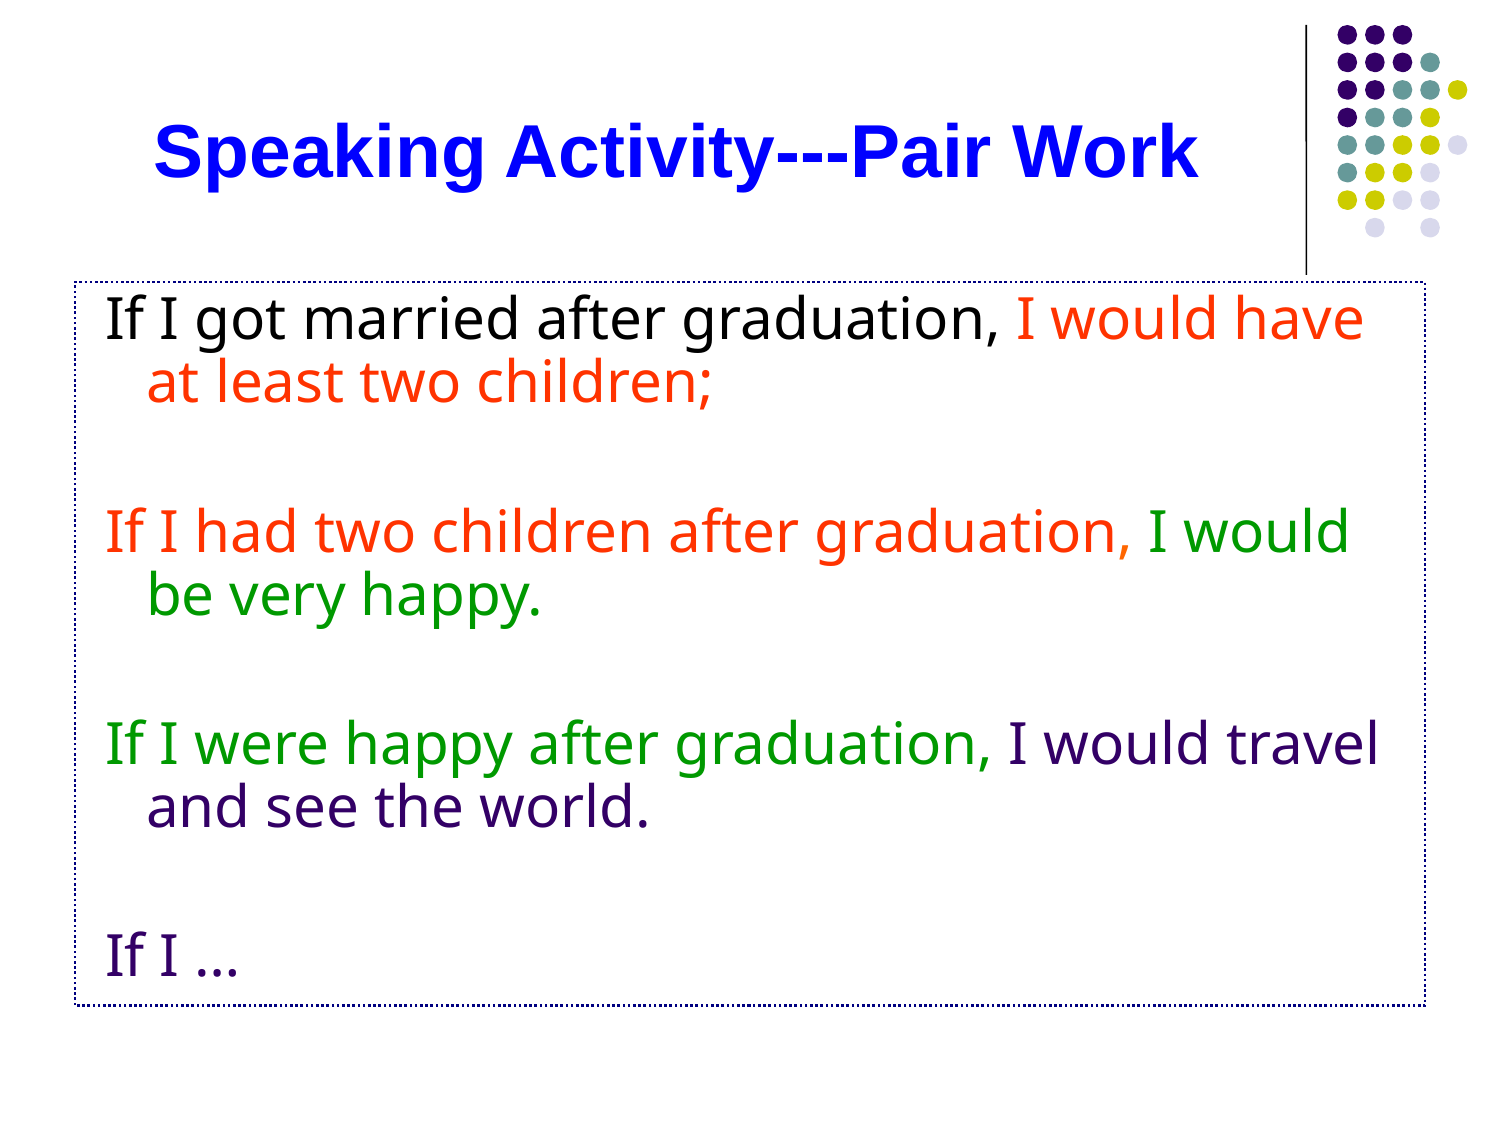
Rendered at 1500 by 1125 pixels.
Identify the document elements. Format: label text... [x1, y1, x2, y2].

title Speaking Activity---Pair Work [76, 0, 1315, 201]
list If I got married after graduation, I would have at least two children; If I had two children after graduation, I would be very happy. If I were happy after graduation, I would travel and see the world. If I … [74, 281, 1426, 1006]
